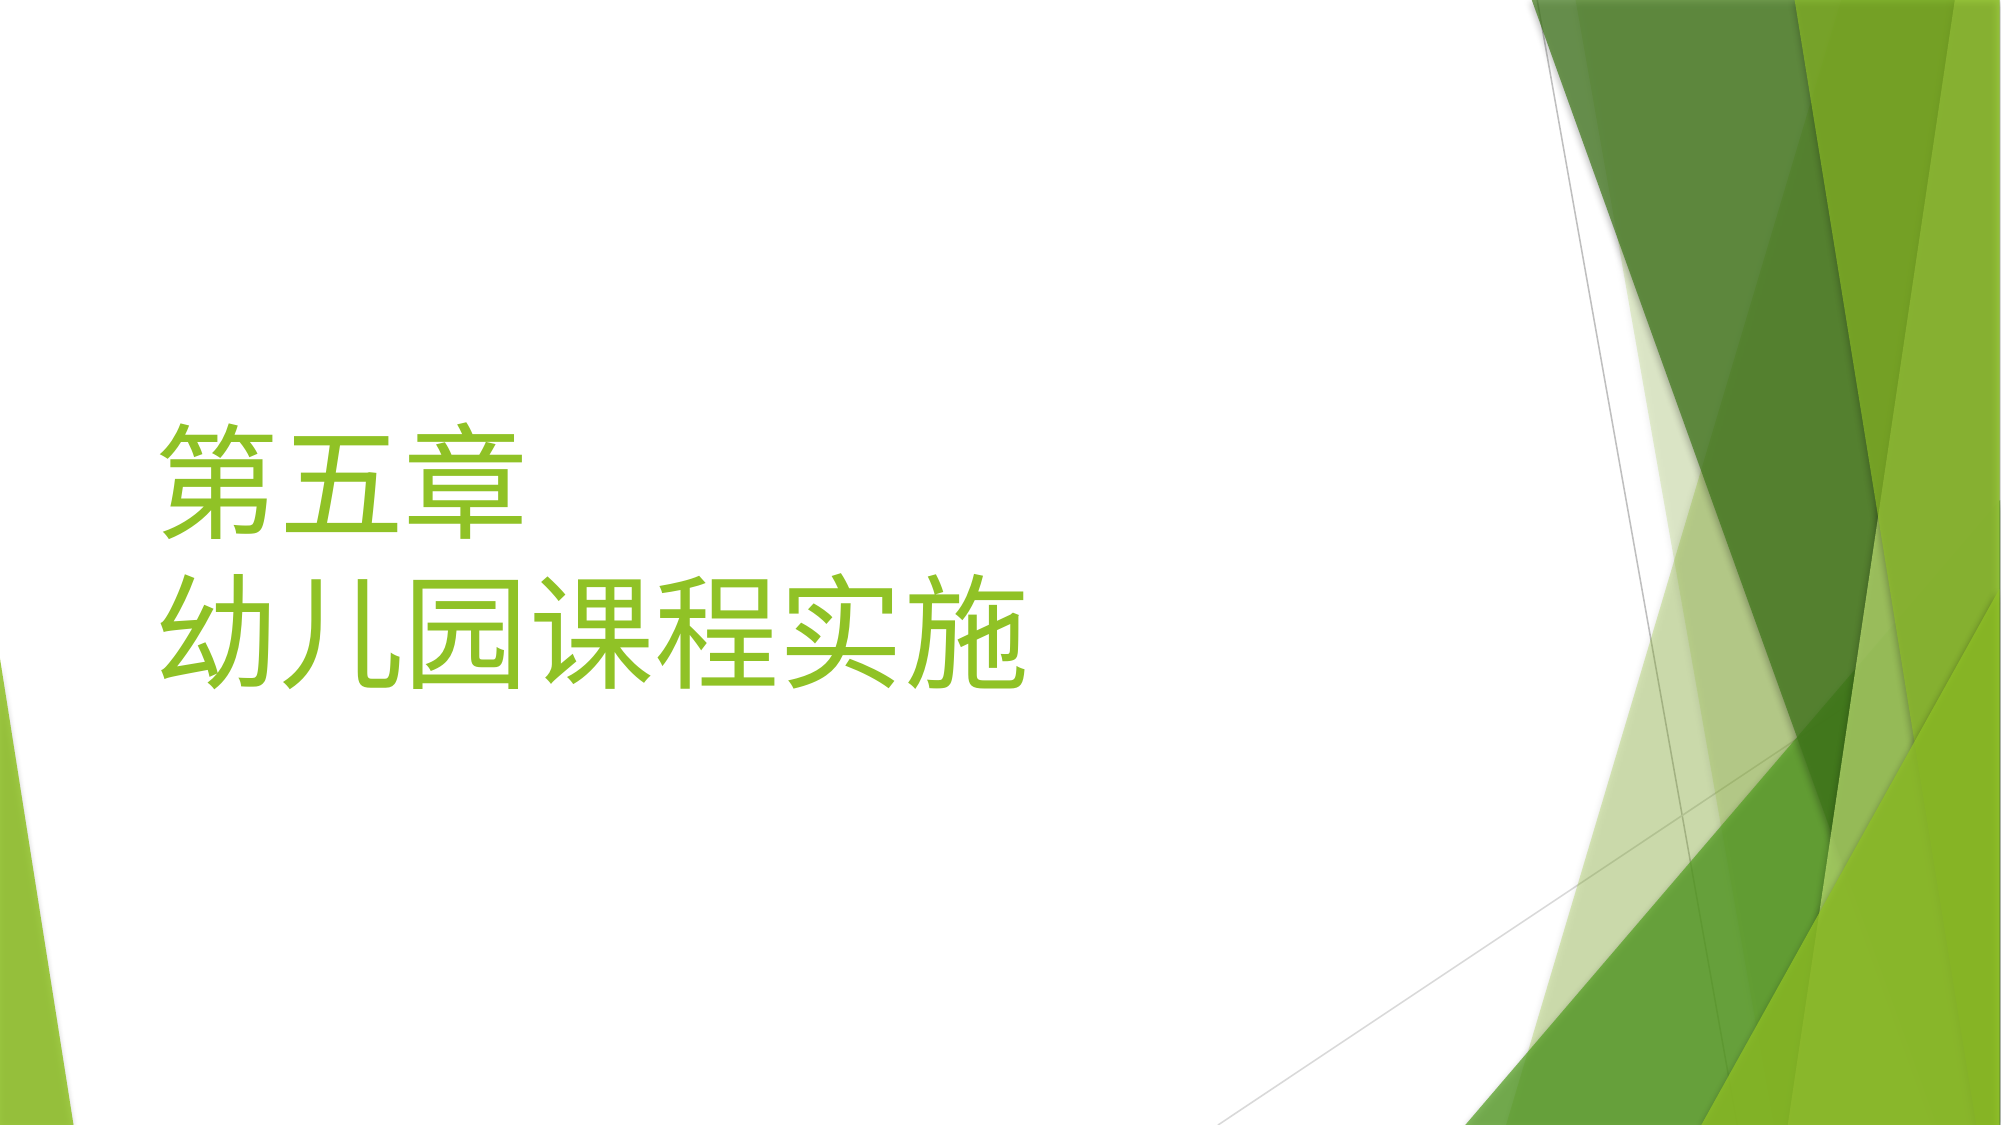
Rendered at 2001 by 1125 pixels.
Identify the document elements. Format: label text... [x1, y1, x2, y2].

title 第五章 幼儿园课程实施 [139, 412, 1571, 713]
